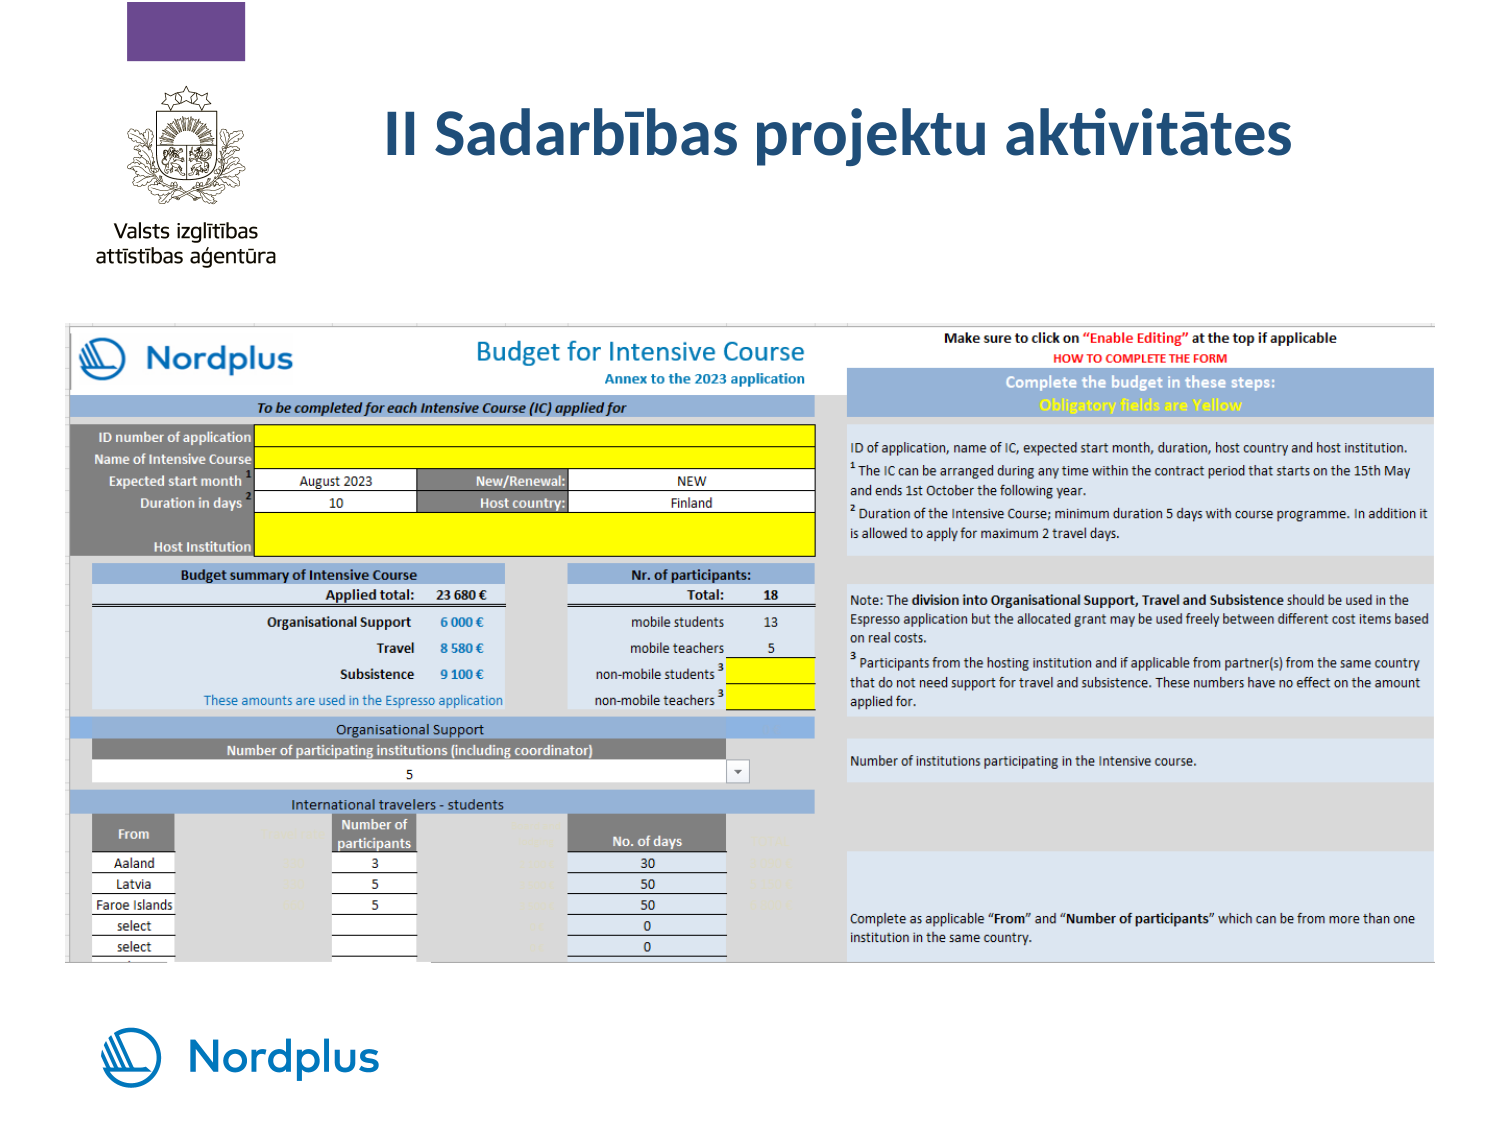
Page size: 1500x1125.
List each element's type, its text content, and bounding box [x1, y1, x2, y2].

picture [0, 0, 1500, 1125]
title II Sadarbības projektu aktivitātes [368, 59, 1397, 208]
